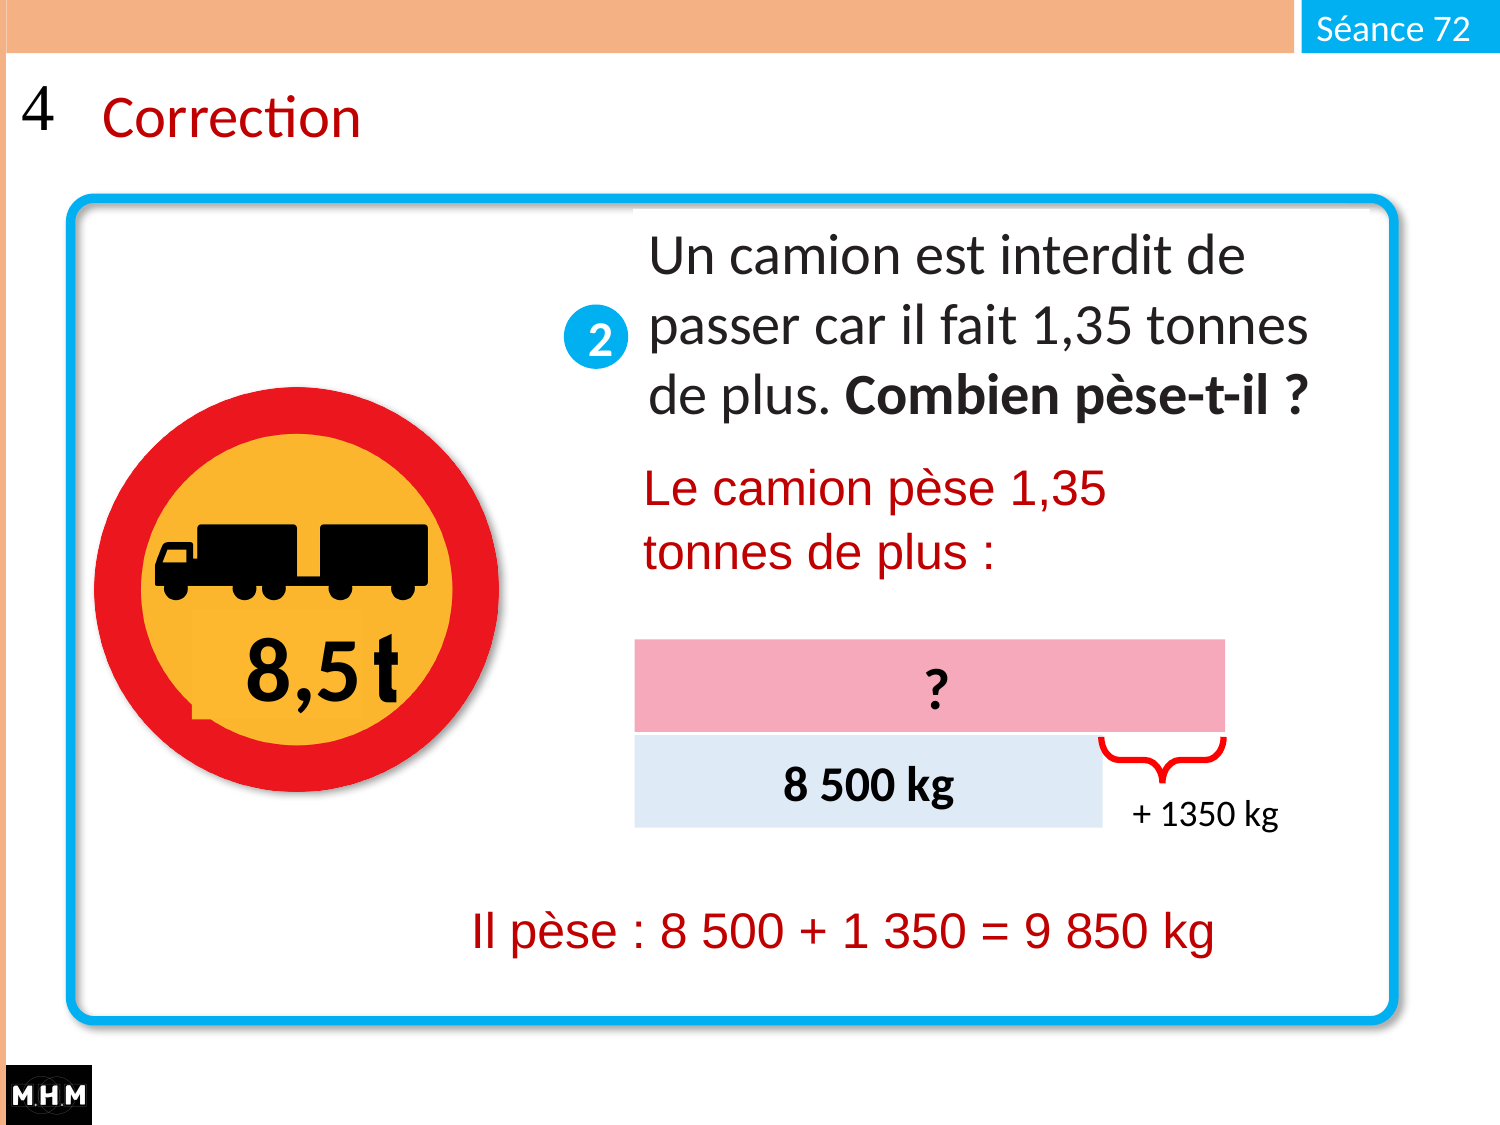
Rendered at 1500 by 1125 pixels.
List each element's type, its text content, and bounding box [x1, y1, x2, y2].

title Correction [87, 32, 1382, 158]
picture [6, 1065, 92, 1125]
text_box ? [634, 638, 1226, 733]
text_box [1100, 736, 1225, 781]
text_box 2 [562, 303, 630, 370]
text_box [69, 197, 1395, 1022]
text_box 8 500 kg [634, 734, 1104, 829]
text_box Le camion pèse 1,35 tonnes de plus : [628, 443, 1270, 723]
text_box Il pèse : 8 500 + 1 350 = 9 850 kg [455, 886, 1296, 1072]
text_box [577, 614, 1256, 886]
text_box + 1350 kg [1117, 781, 1325, 842]
picture [93, 387, 499, 792]
text_box Un camion est interdit de passer car il fait 1,35 tonnes de plus. Combien pèse-t-il ? [633, 208, 1370, 472]
